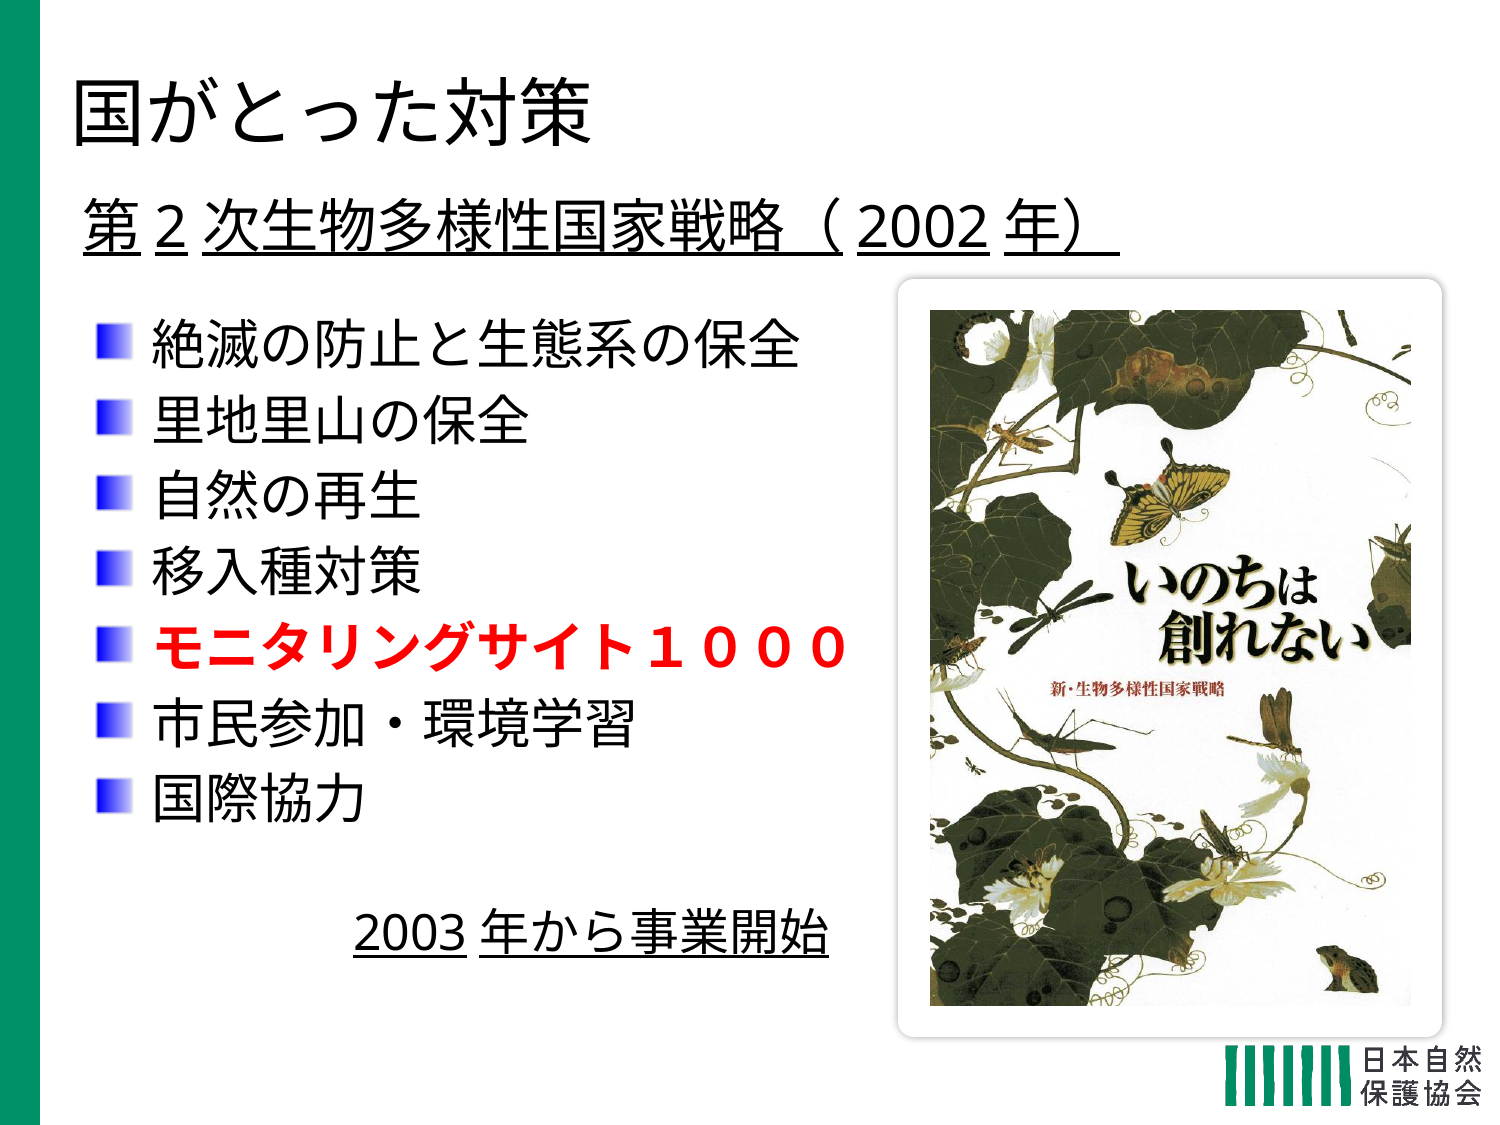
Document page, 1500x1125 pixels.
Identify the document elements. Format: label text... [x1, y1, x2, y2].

picture [94, 700, 137, 743]
picture [94, 321, 137, 364]
text_box 2003年から事業開始 [338, 893, 896, 969]
picture [1206, 1026, 1500, 1125]
text_box 国がとった対策 [56, 21, 1179, 210]
picture [94, 624, 137, 667]
text_box 第2次生物多様性国家戦略（2002年） [67, 181, 1140, 297]
text_box 絶滅の防止と生態系の保全 里地里山の保全 自然の再生 移入種対策 モニタリングサイト１０００ 市民参加・環境学習 国際協力 [80, 302, 891, 910]
picture [94, 397, 137, 440]
picture [94, 776, 137, 818]
picture [929, 310, 1411, 1006]
picture [94, 548, 137, 591]
picture [94, 473, 137, 515]
